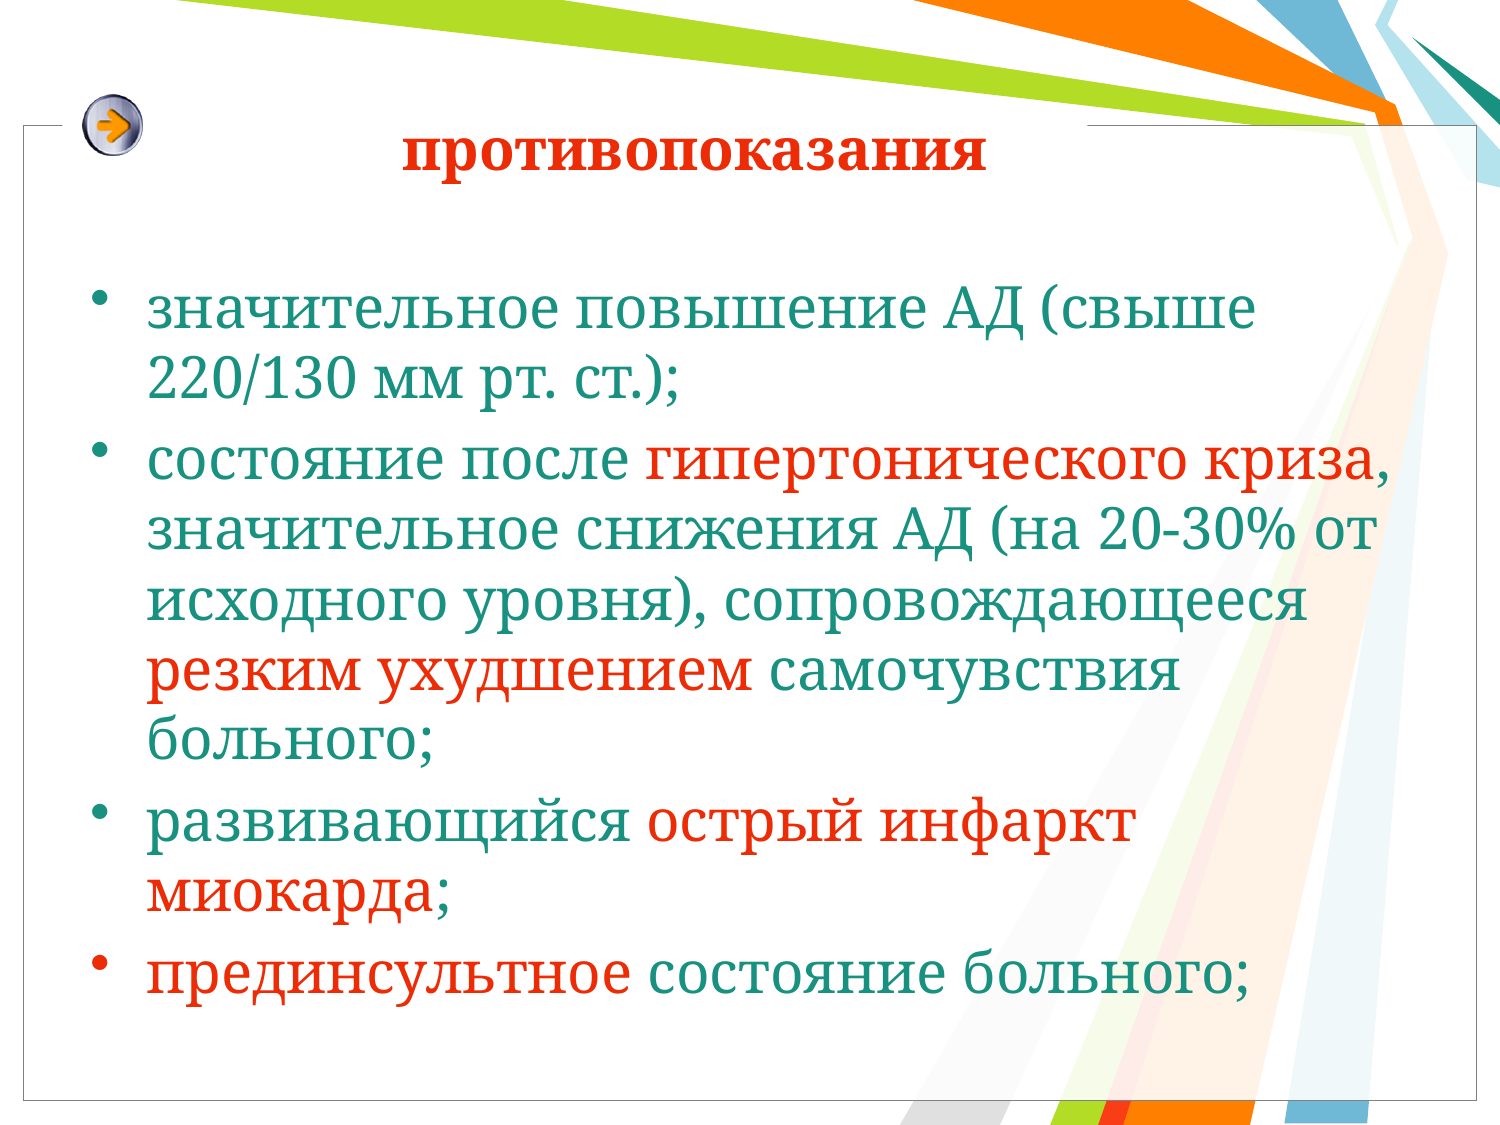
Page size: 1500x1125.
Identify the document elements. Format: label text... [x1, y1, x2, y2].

title противопоказания [387, 75, 1182, 220]
picture [82, 94, 143, 156]
list значительное повышение АД (свыше 220/130 мм рт. ст.); состояние после гипертонического криза, значительное снижения АД (на 20-30% от исходного уровня), сопровождающееся резким ухудшением самочувствия больного; развивающийся острый инфаркт миокарда; прединсультное состояние больного; [75, 262, 1425, 1005]
